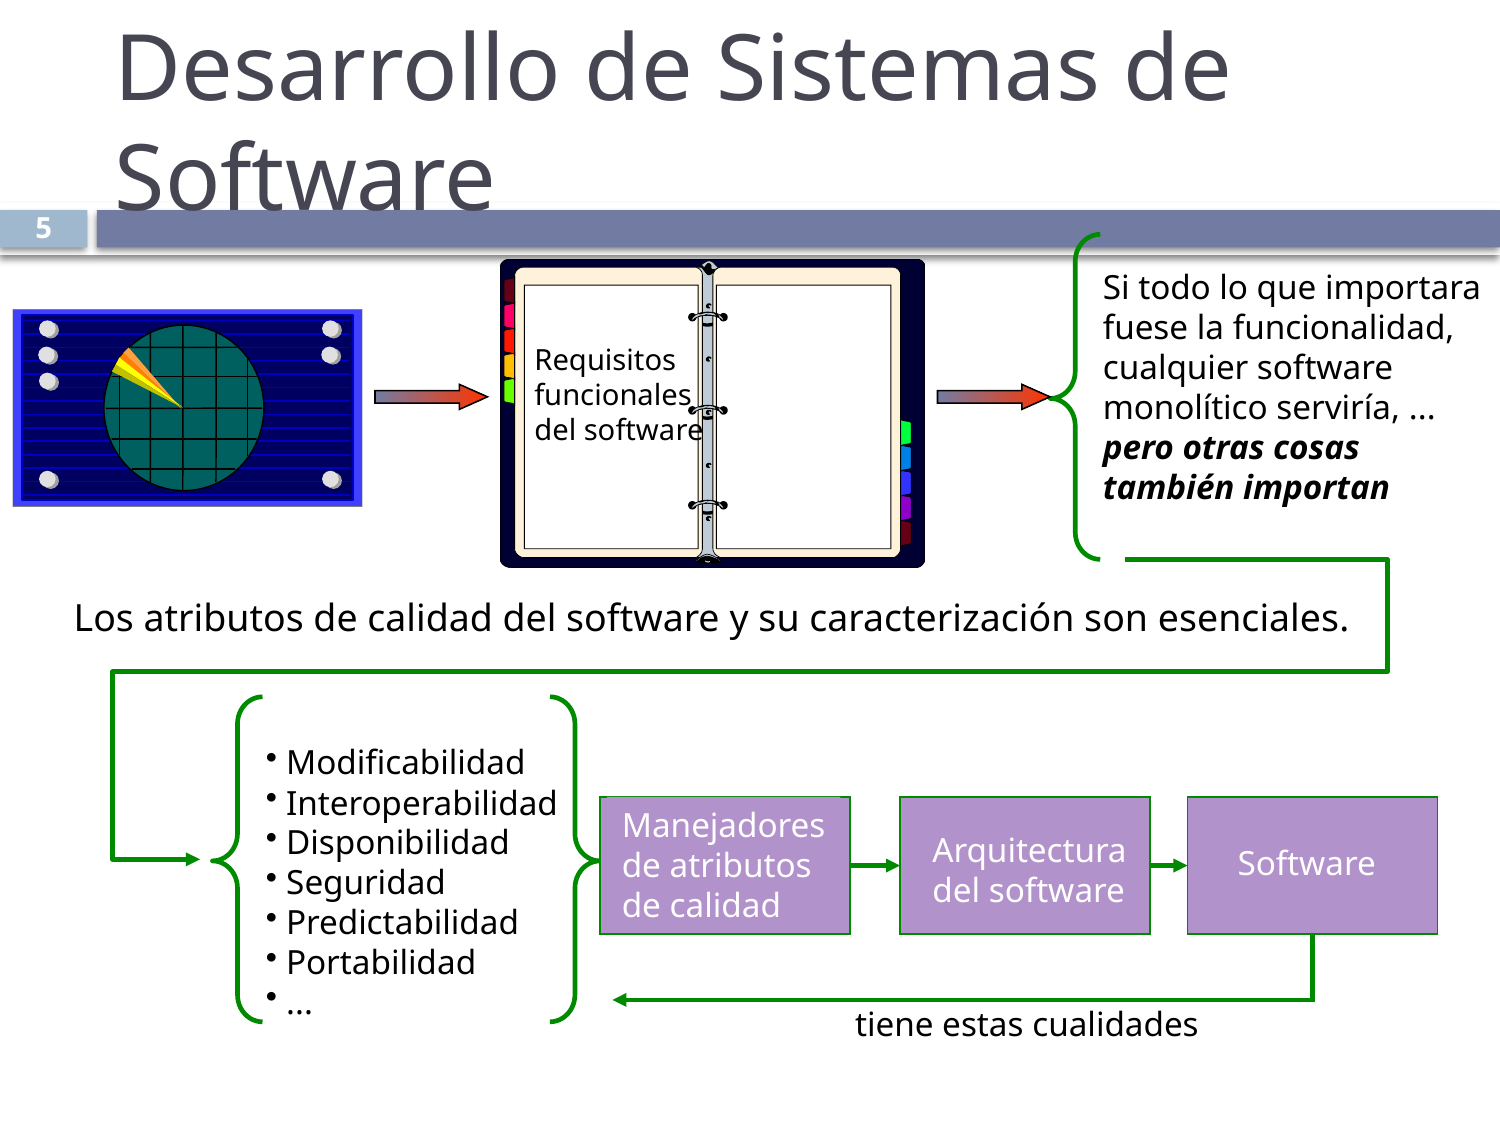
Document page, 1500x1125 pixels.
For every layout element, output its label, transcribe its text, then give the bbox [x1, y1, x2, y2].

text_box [87, 558, 1388, 860]
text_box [612, 937, 1313, 1052]
slide_number 5 [0, 208, 88, 249]
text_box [599, 796, 1438, 935]
text_box [937, 384, 1044, 410]
title Desarrollo de Sistemas de Software [99, 37, 1438, 200]
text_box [12, 309, 363, 507]
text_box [212, 870, 601, 1031]
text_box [499, 259, 926, 558]
text_box [375, 384, 488, 410]
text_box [1049, 234, 1485, 560]
